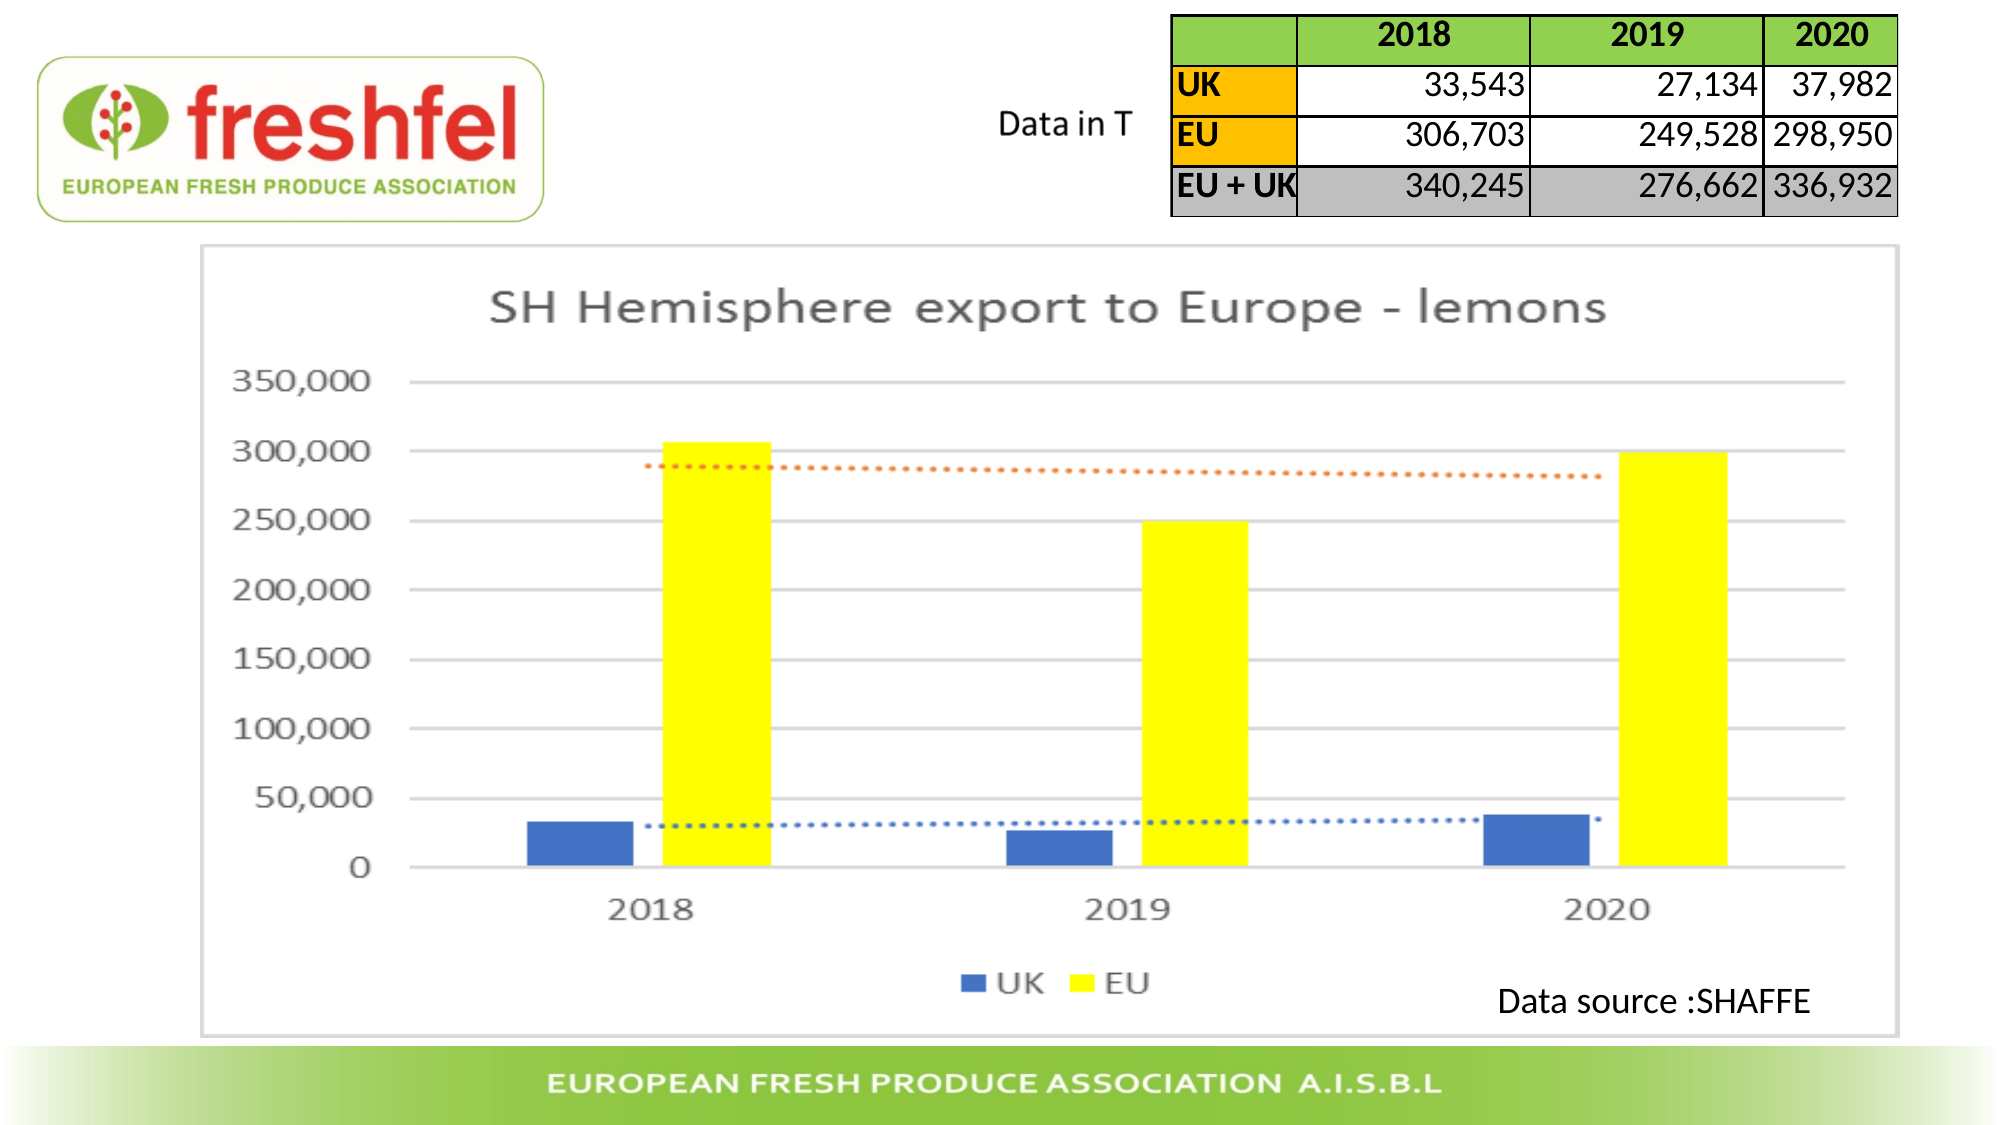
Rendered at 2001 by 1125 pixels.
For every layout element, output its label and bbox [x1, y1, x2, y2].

picture [200, 243, 1900, 1039]
picture [35, 55, 545, 223]
picture [0, 1046, 2000, 1125]
picture [974, 13, 1900, 219]
